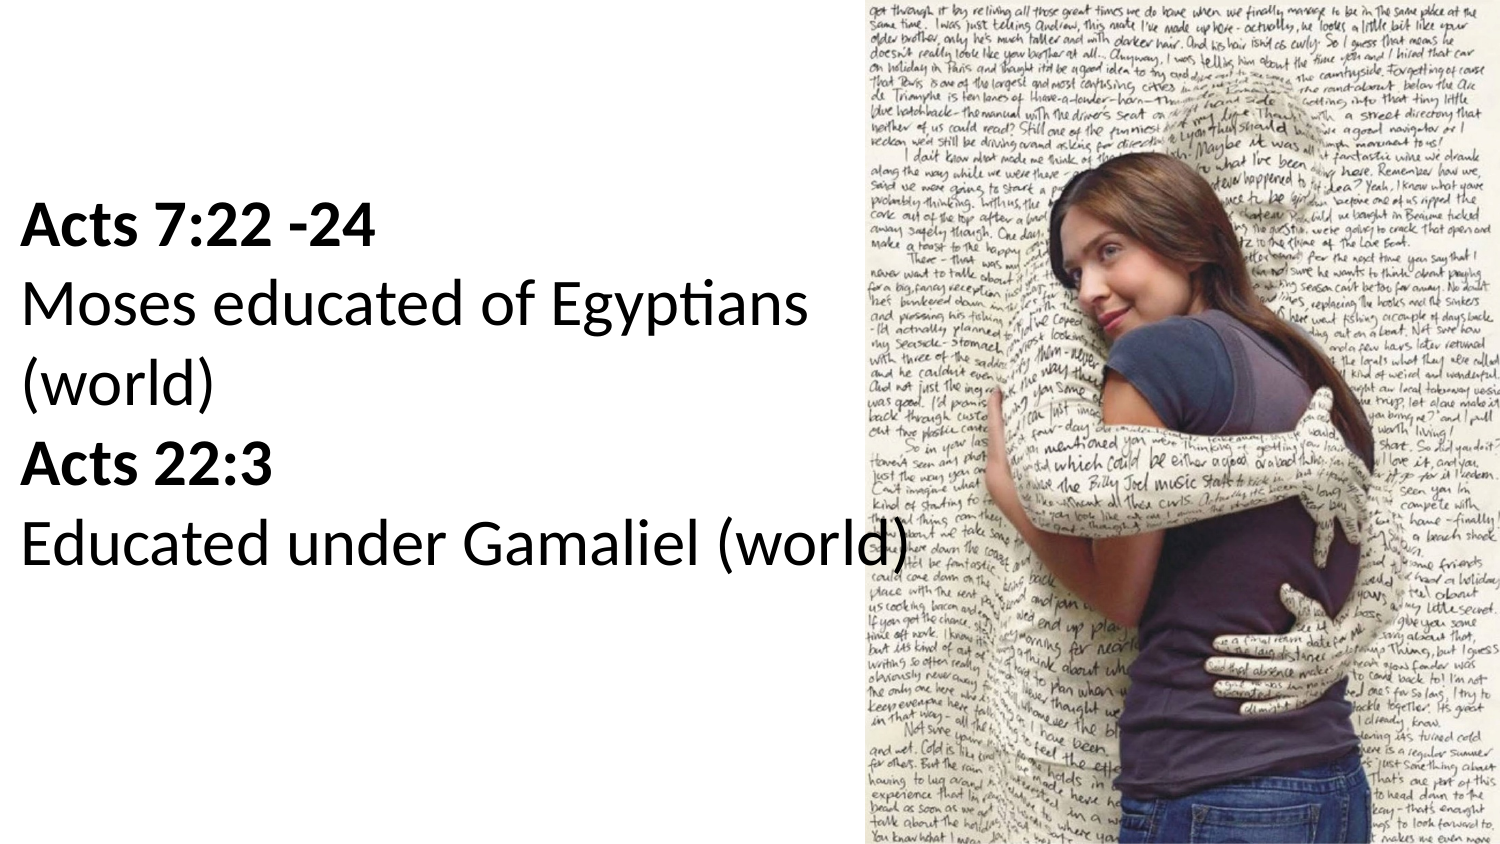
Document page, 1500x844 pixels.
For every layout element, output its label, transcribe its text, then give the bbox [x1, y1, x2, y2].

picture [864, 0, 1500, 844]
text_box Acts 7:22 -24 Moses educated of Egyptians (world) Acts 22:3 Educated under Gamaliel (world) [5, 171, 859, 587]
